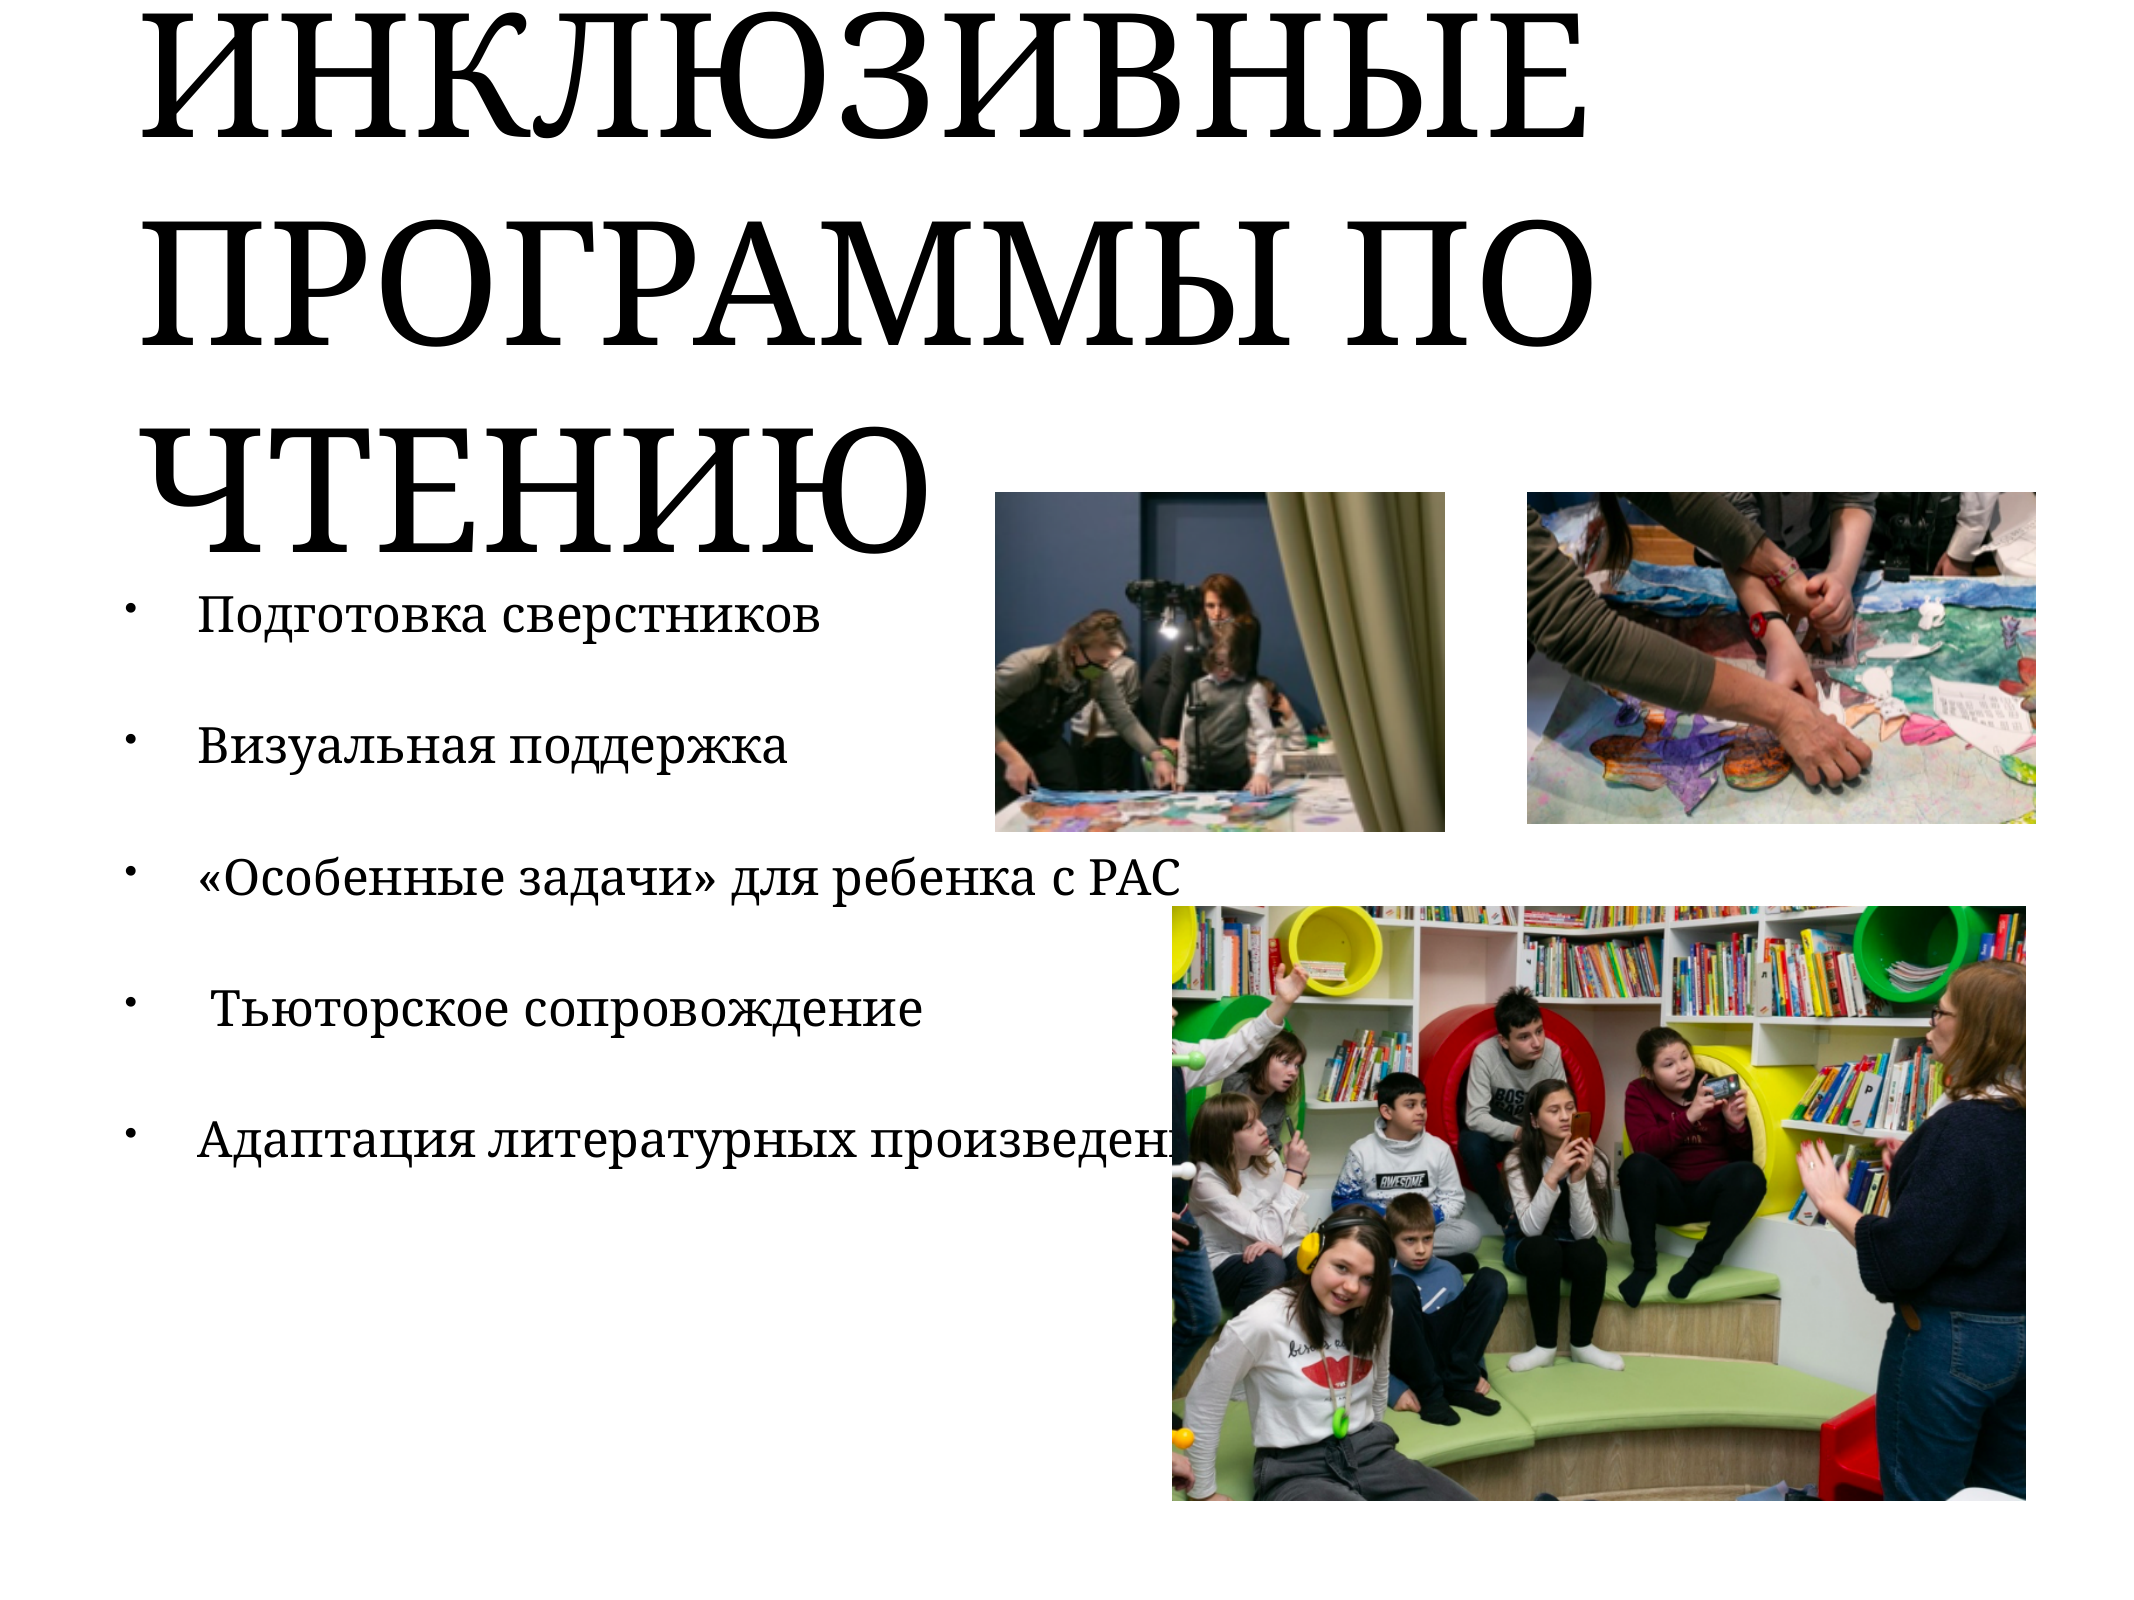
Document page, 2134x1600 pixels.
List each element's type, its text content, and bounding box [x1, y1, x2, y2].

picture [1527, 492, 2036, 825]
picture [1172, 905, 2026, 1502]
title Инклюзивные программы по чтению [121, 162, 2086, 390]
list Подготовка сверстников Визуальная поддержка «Особенные задачи» для ребенка с РАС Тьюторское сопровождение Адаптация литературных произведений [109, 516, 1992, 1560]
picture [995, 492, 1445, 833]
